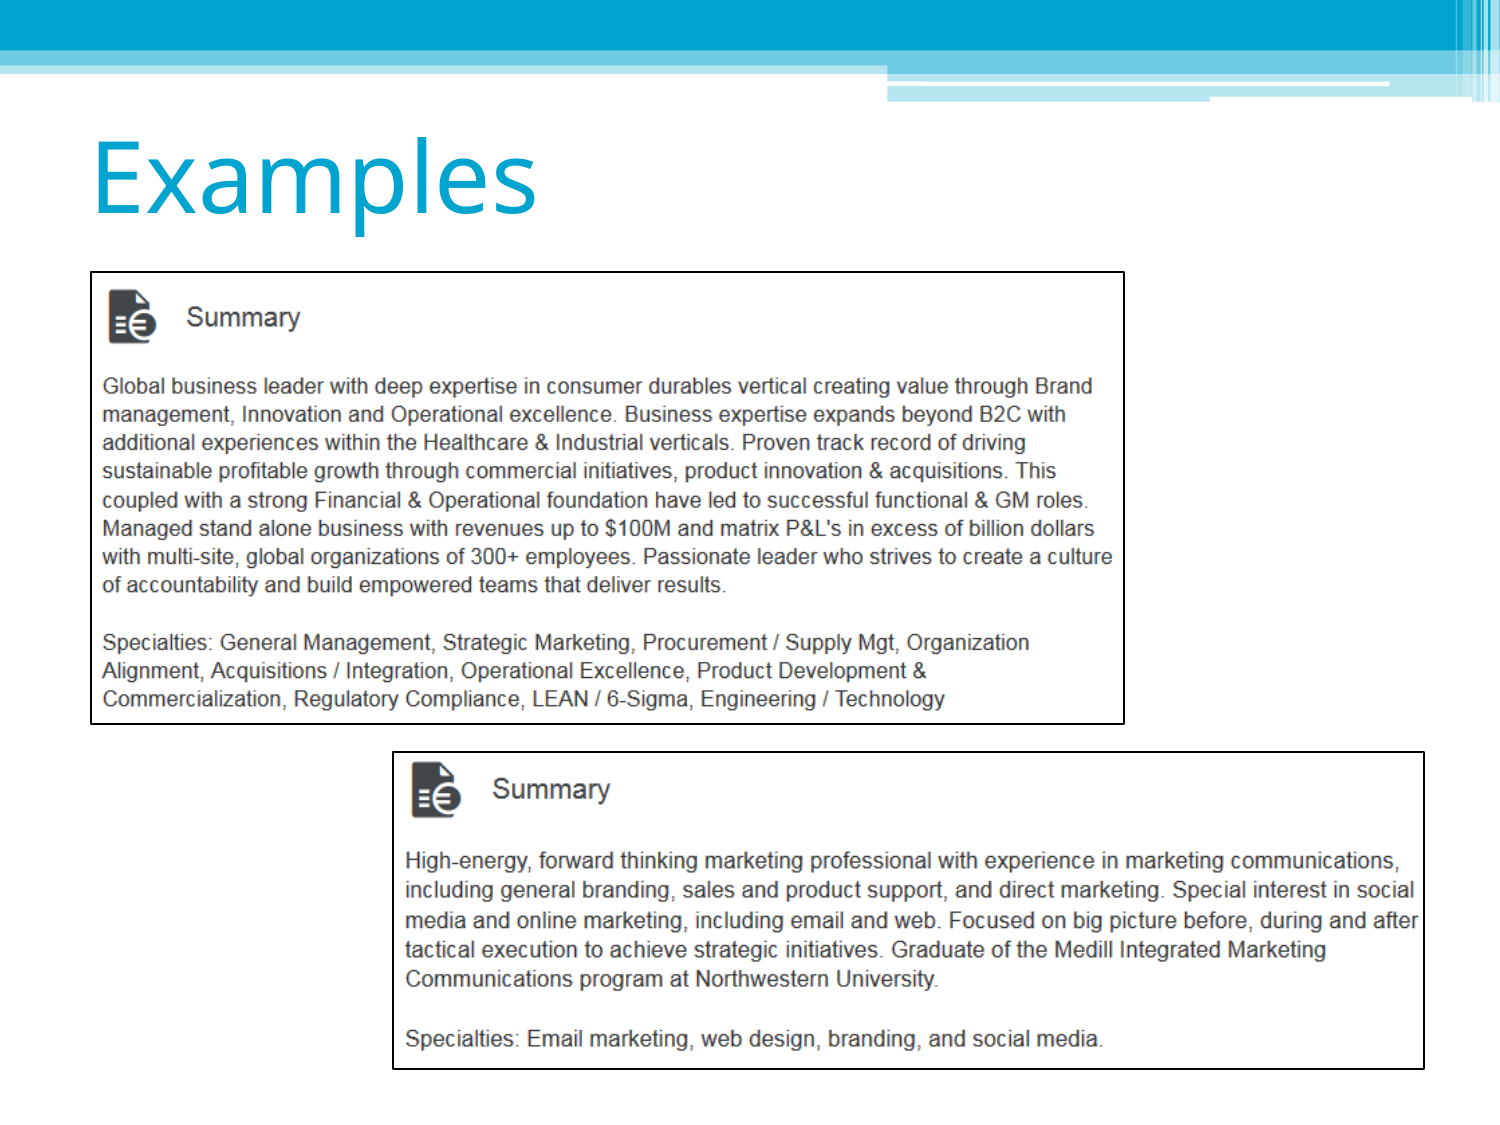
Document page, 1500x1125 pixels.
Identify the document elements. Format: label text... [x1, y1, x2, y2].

title Examples [75, 85, 1425, 261]
picture [91, 273, 1124, 724]
picture [393, 753, 1424, 1069]
